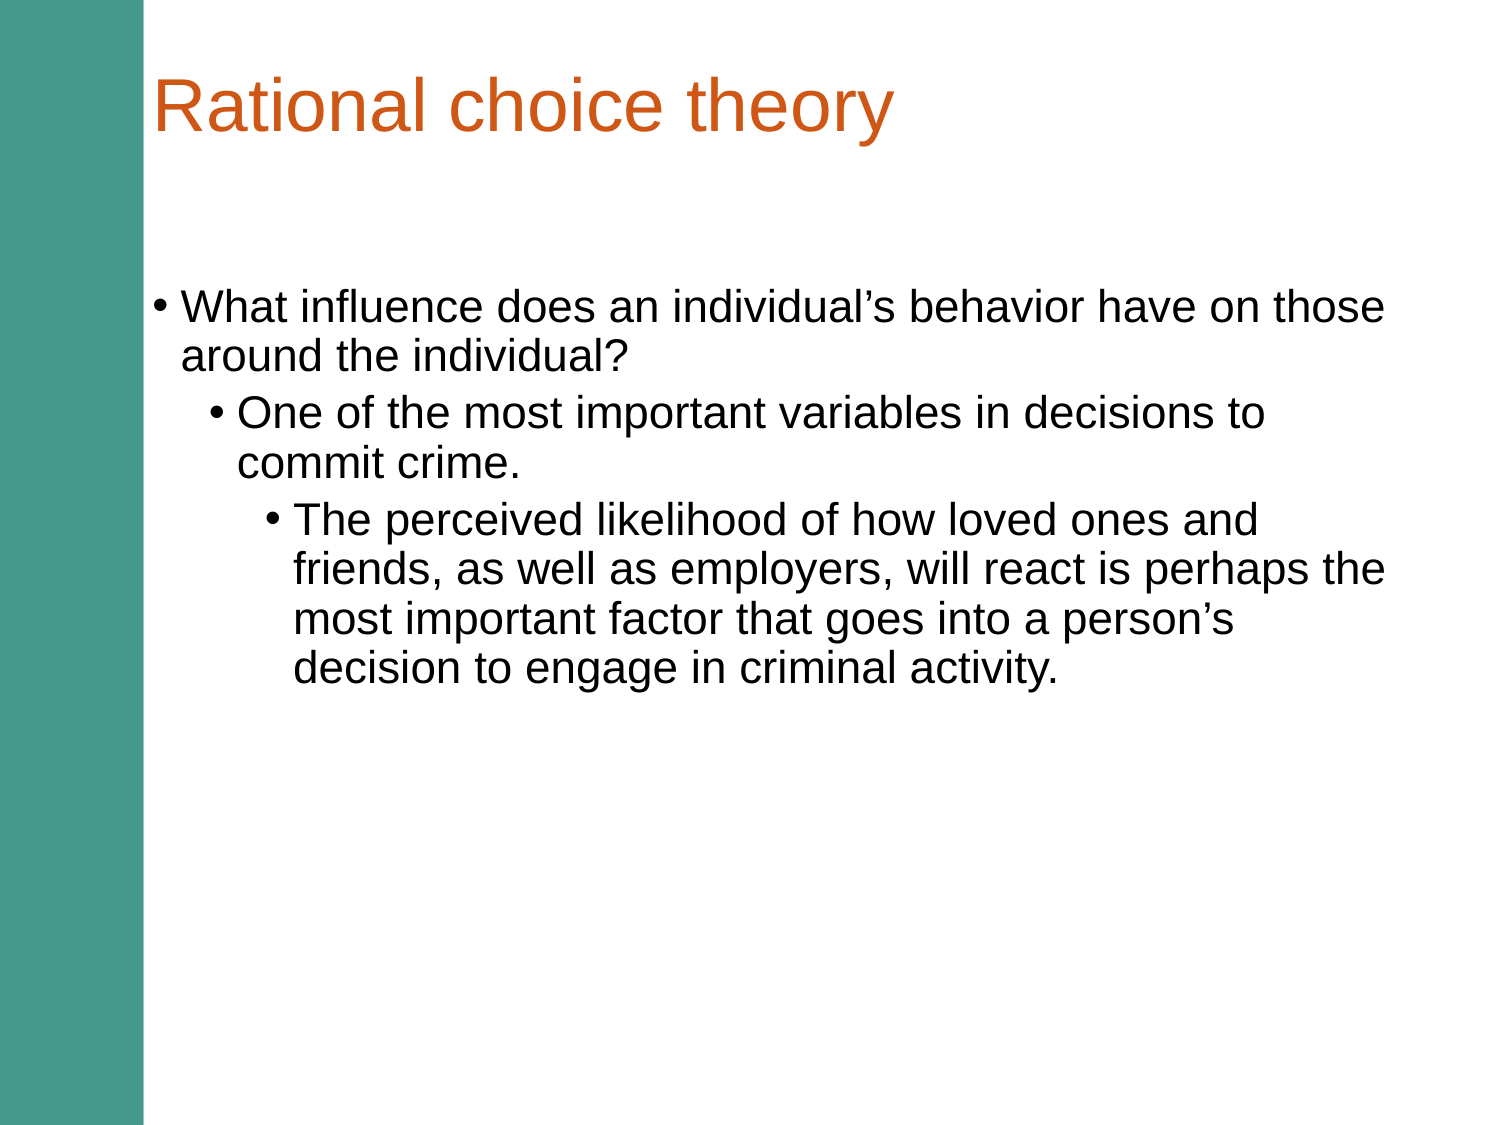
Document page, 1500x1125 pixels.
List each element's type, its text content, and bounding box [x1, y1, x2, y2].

list What influence does an individual’s behavior have on those around the individual? One of the most important variables in decisions to commit crime. The perceived likelihood of how loved ones and friends, as well as employers, will react is perhaps the most important factor that goes into a person’s decision to engage in criminal activity. [137, 275, 1432, 989]
title Rational choice theory [137, 50, 1432, 166]
picture [0, 0, 1500, 1125]
